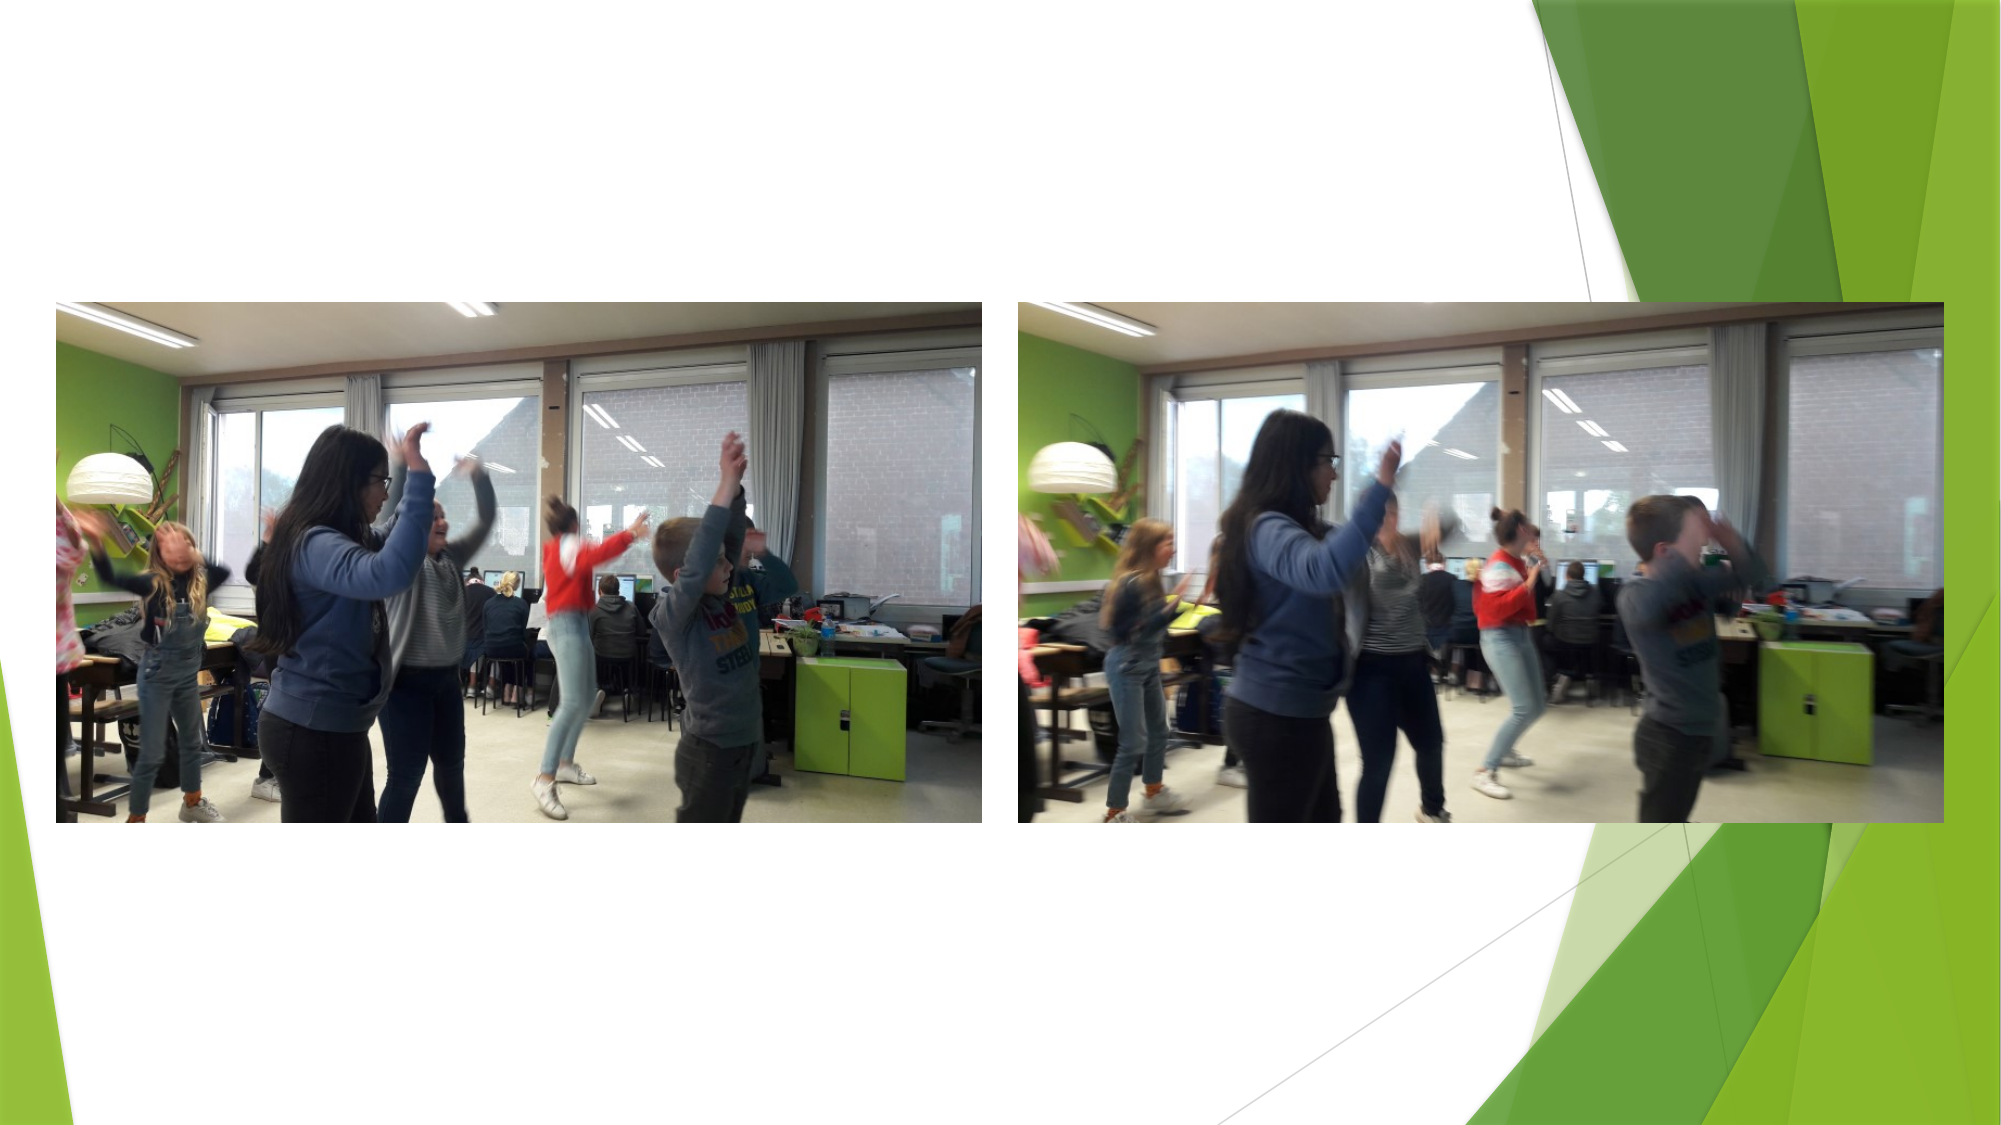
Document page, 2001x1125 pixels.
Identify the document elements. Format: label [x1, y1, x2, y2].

picture [1018, 301, 1945, 824]
picture [55, 301, 982, 824]
